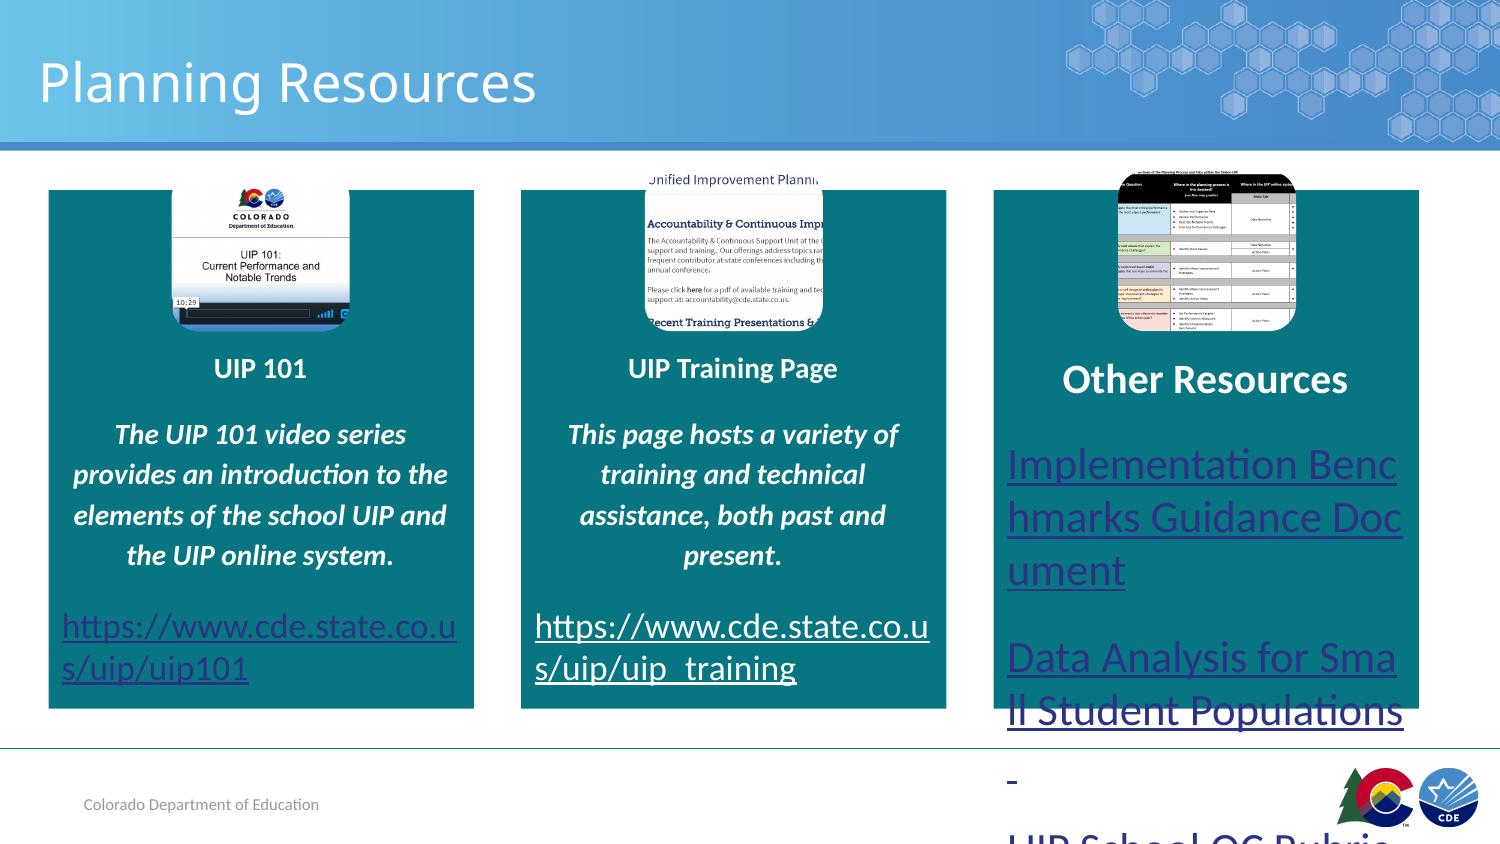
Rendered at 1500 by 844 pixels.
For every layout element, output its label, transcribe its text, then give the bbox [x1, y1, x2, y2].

picture [1117, 170, 1297, 332]
picture [644, 170, 824, 332]
subtitle Other Resources Implementation Benchmarks Guidance Document Data Analysis for Small Student Populations UIP School QC Rubric- (DOC) [1007, 344, 1405, 711]
picture [1336, 767, 1479, 828]
title Planning Resources [38, 34, 1437, 129]
picture [171, 170, 350, 332]
picture [0, 0, 1500, 151]
subtitle UIP Training Page This page hosts a variety of training and technical assistance, both past and present. https://www.cde.state.co.us/uip/uip_training [534, 344, 932, 711]
subtitle UIP 101 The UIP 101 video series provides an introduction to the elements of the school UIP and the UIP online system. https://www.cde.state.co.us/uip/uip101 [61, 344, 460, 711]
